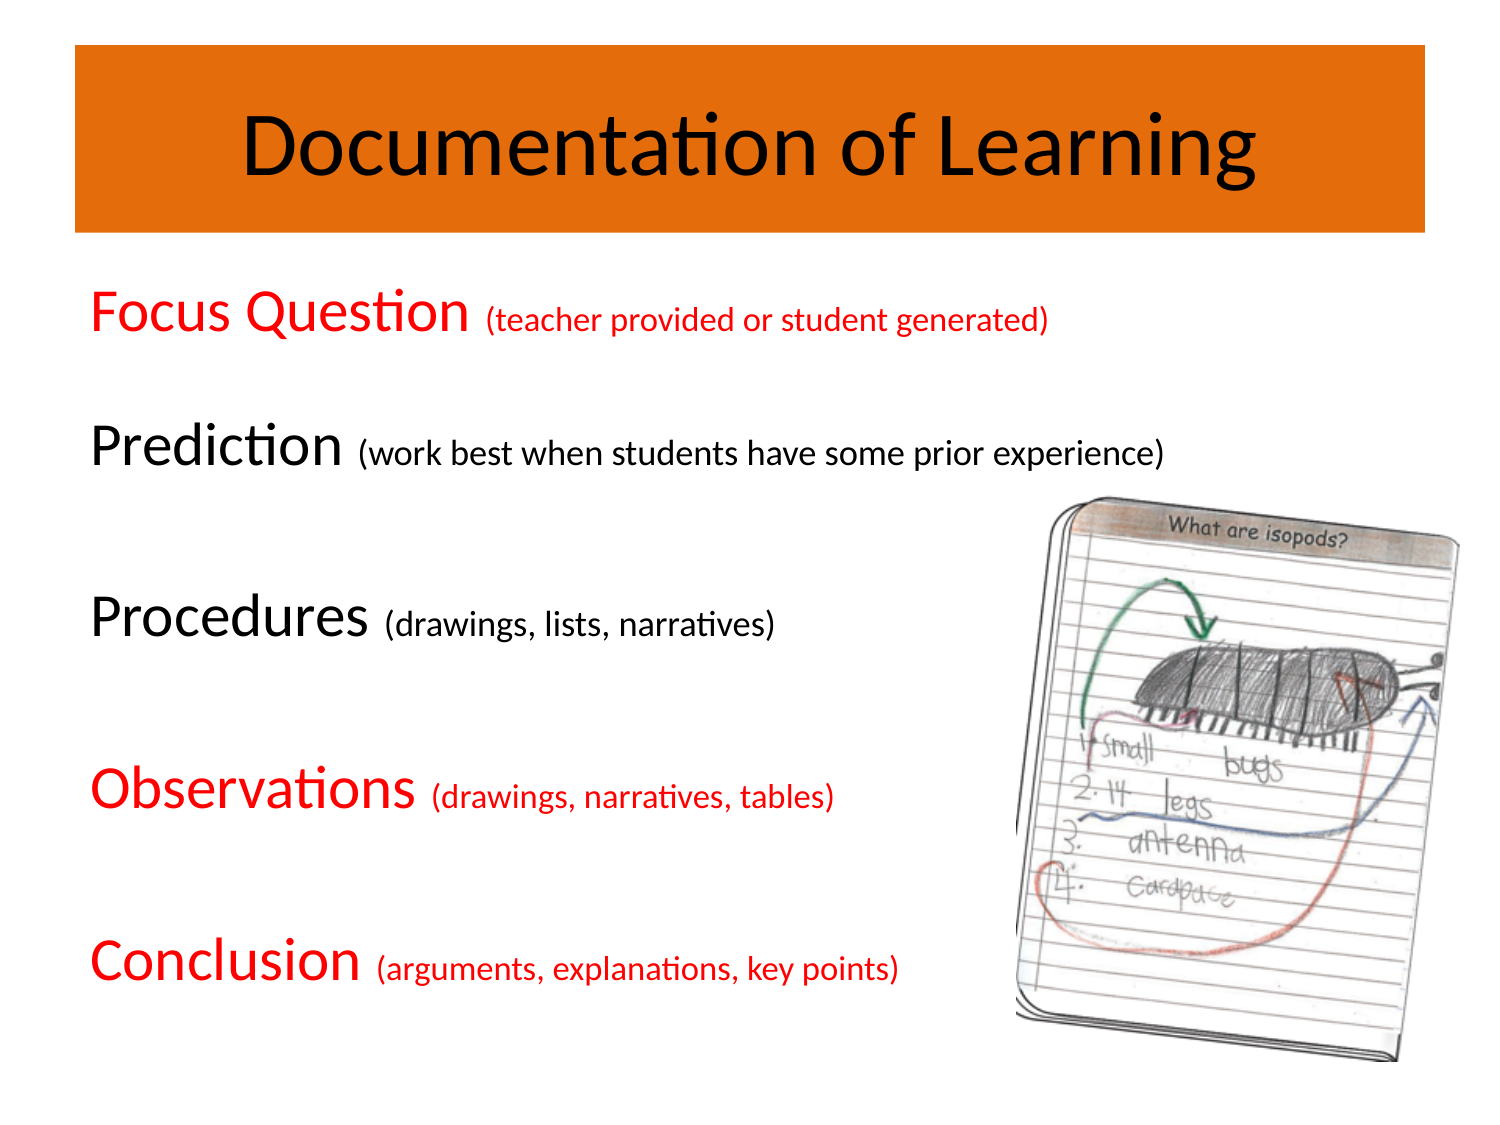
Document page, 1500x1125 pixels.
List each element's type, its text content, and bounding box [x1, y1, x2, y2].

list Focus Question (teacher provided or student generated) Prediction (work best when students have some prior experience) Procedures (drawings, lists, narratives) Observations (drawings, narratives, tables) Conclusion (arguments, explanations, key points) [75, 262, 1425, 1005]
picture [1016, 484, 1464, 1063]
title Documentation of Learning [75, 45, 1425, 233]
